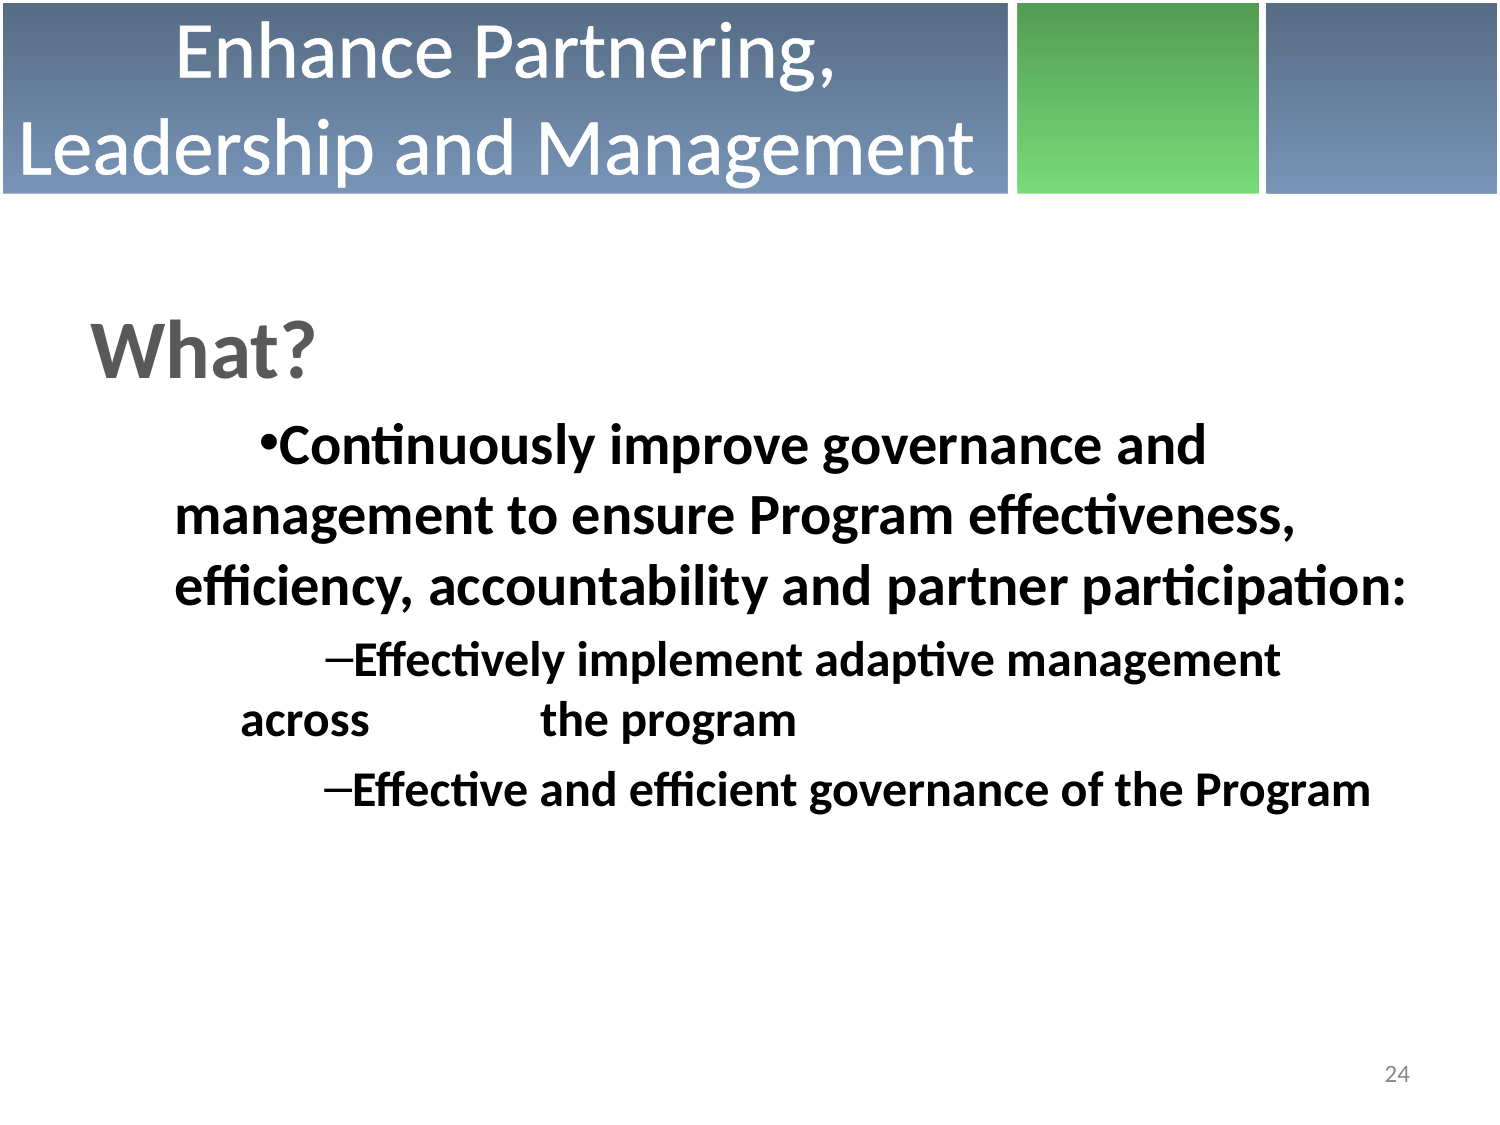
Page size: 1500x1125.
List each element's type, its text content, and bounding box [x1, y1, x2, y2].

slide_number 24 [1074, 1042, 1425, 1103]
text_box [0, 0, 1500, 201]
list What? Continuously improve governance and management to ensure Program effectiveness, efficiency, accountability and partner participation: Effectively implement adaptive management across the program Effective and efficient governance of the Program [75, 287, 1438, 875]
